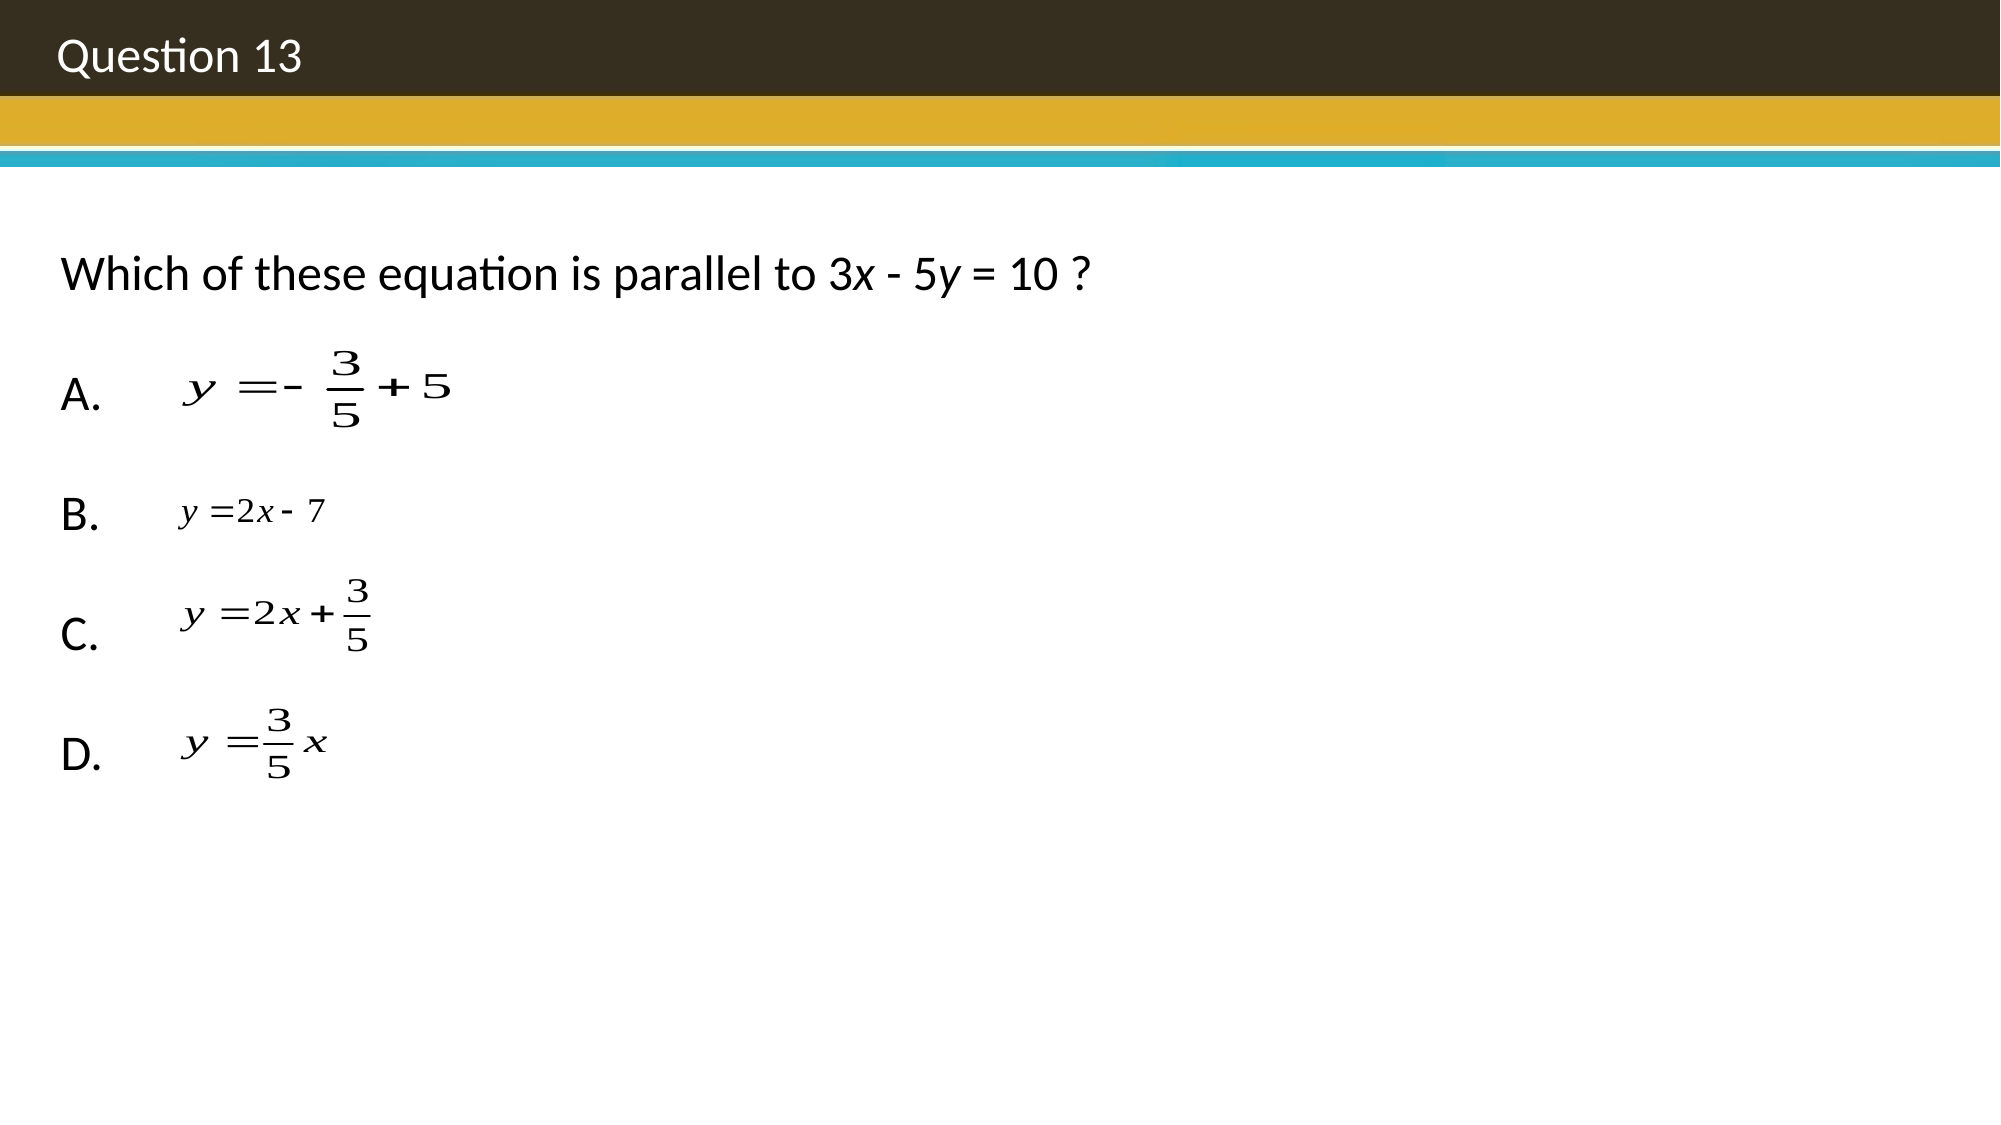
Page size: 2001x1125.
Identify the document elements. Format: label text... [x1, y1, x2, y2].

picture [172, 699, 339, 787]
picture [0, 0, 2000, 167]
text_box Question 13 [41, 14, 318, 90]
picture [172, 569, 380, 660]
text_box Which of these equation is parallel to 3x - 5y = 10 ? A. B. C. D. [45, 233, 1776, 789]
picture [172, 490, 334, 537]
picture [172, 340, 460, 435]
